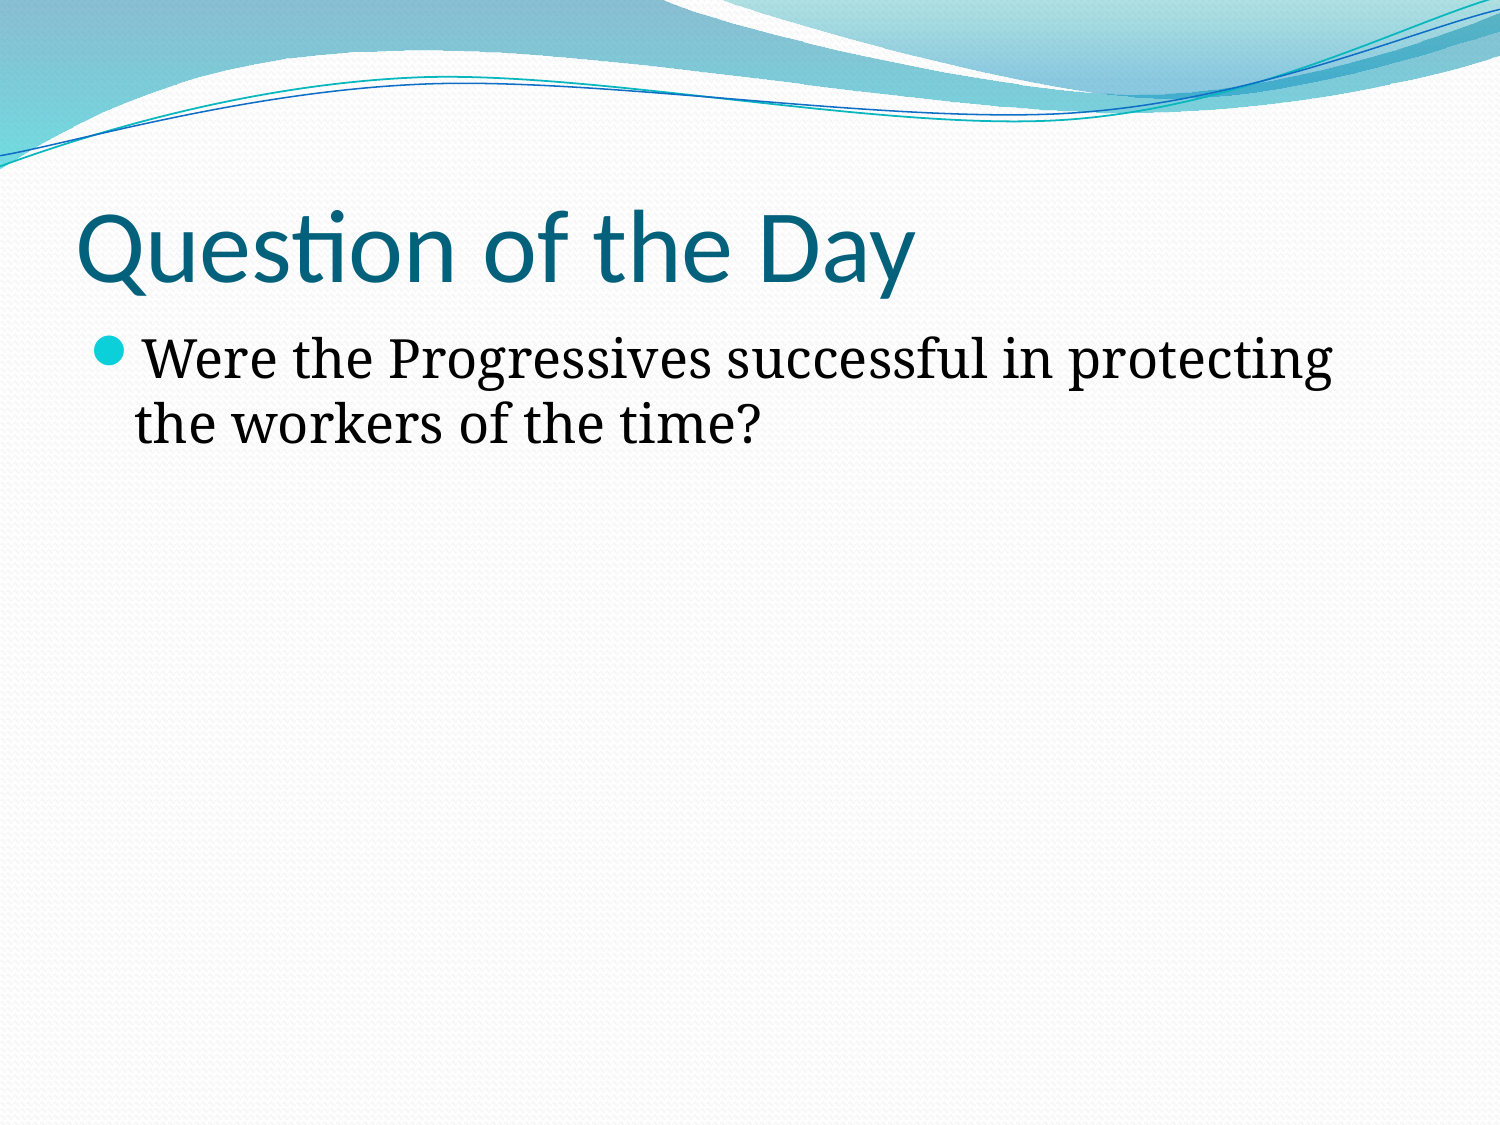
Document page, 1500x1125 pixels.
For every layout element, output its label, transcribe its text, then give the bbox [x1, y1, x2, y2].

title Question of the Day [75, 115, 1425, 303]
list Were the Progressives successful in protecting the workers of the time? [75, 317, 1425, 1038]
